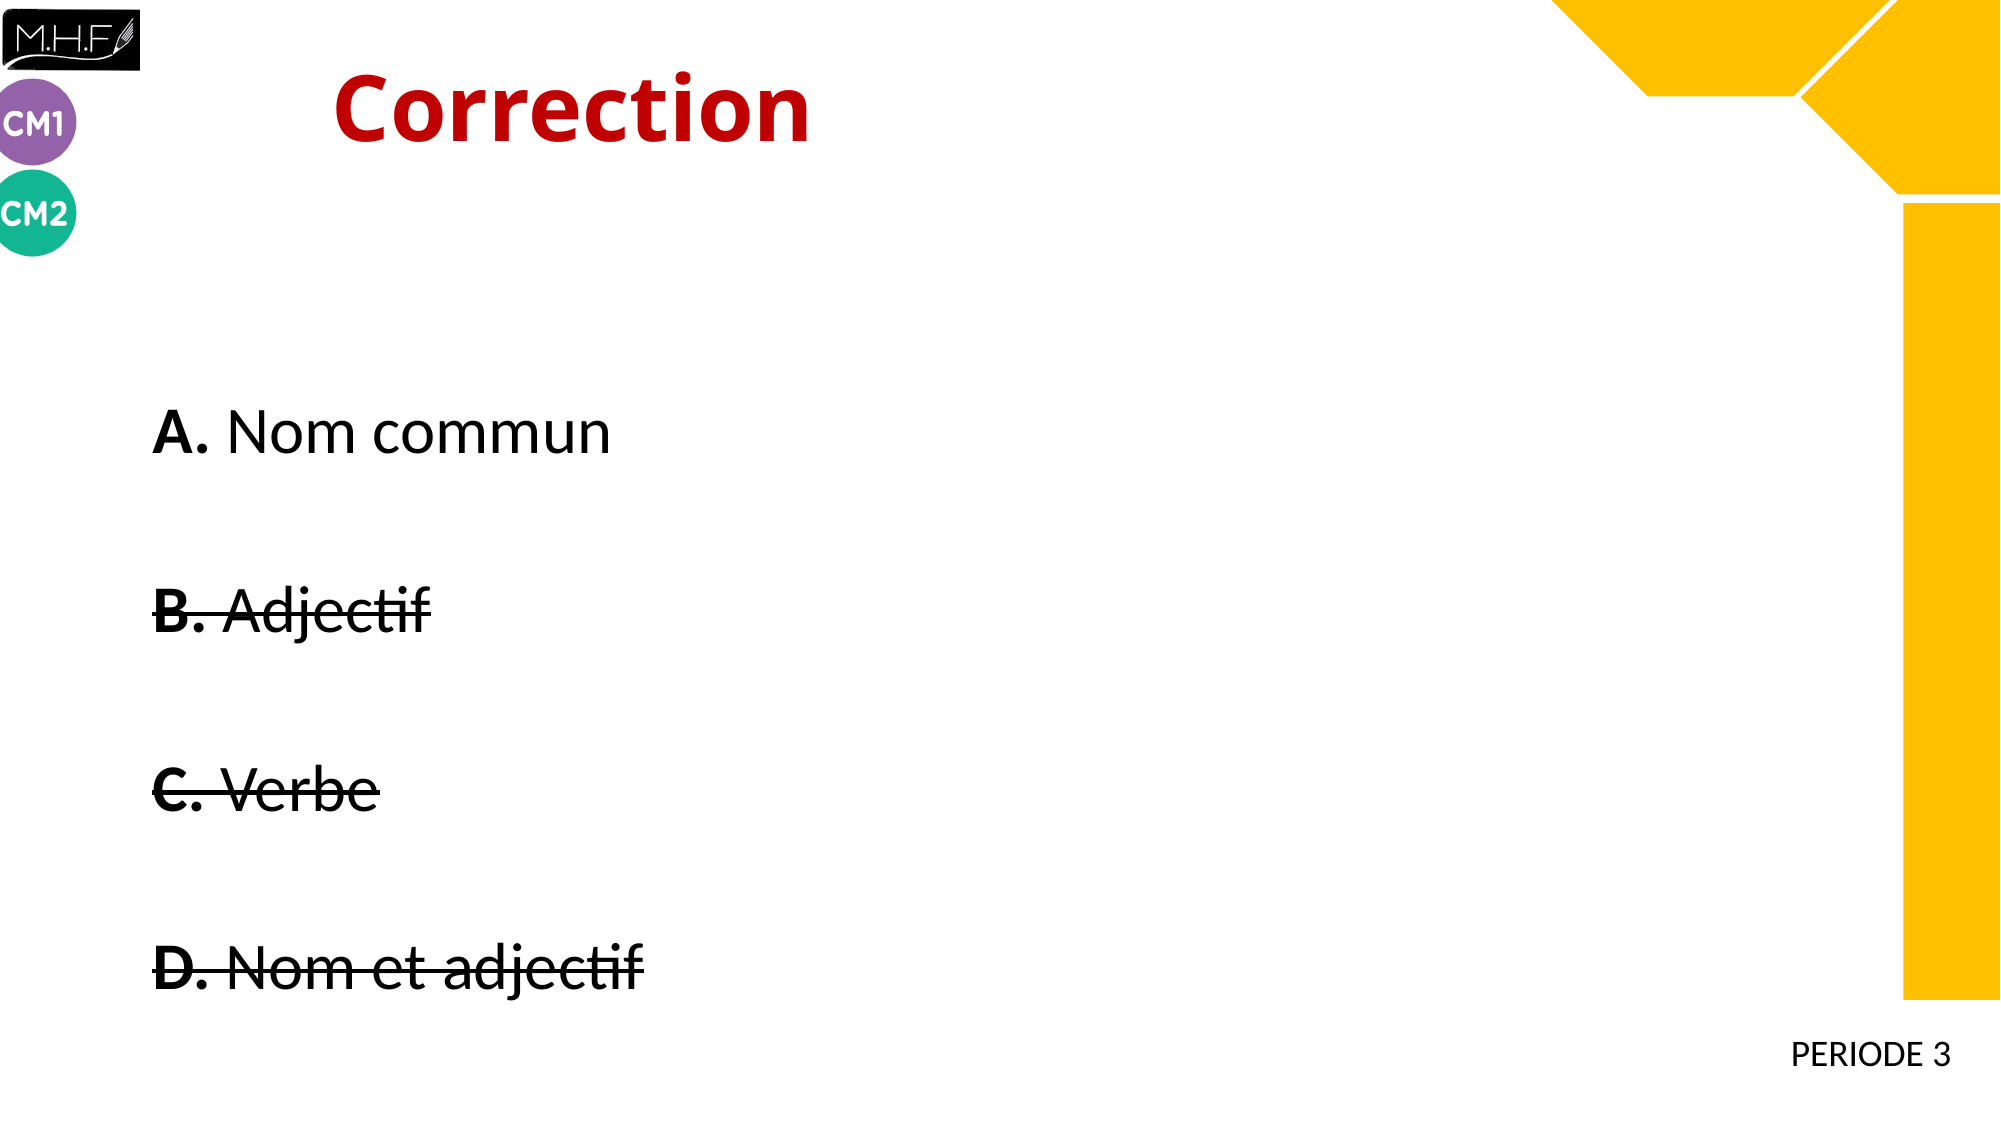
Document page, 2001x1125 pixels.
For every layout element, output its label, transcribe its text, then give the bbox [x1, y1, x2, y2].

text_box [1549, 0, 1892, 98]
text_box PERIODE 3 [1362, 1021, 1967, 1125]
list A. Nom commun B. Adjectif C. Verbe D. Nom et adjectif [137, 299, 1863, 1014]
title Correction [316, 3, 1863, 221]
picture [0, 7, 140, 259]
text_box [1902, 202, 2000, 1001]
text_box [1799, 0, 2000, 196]
